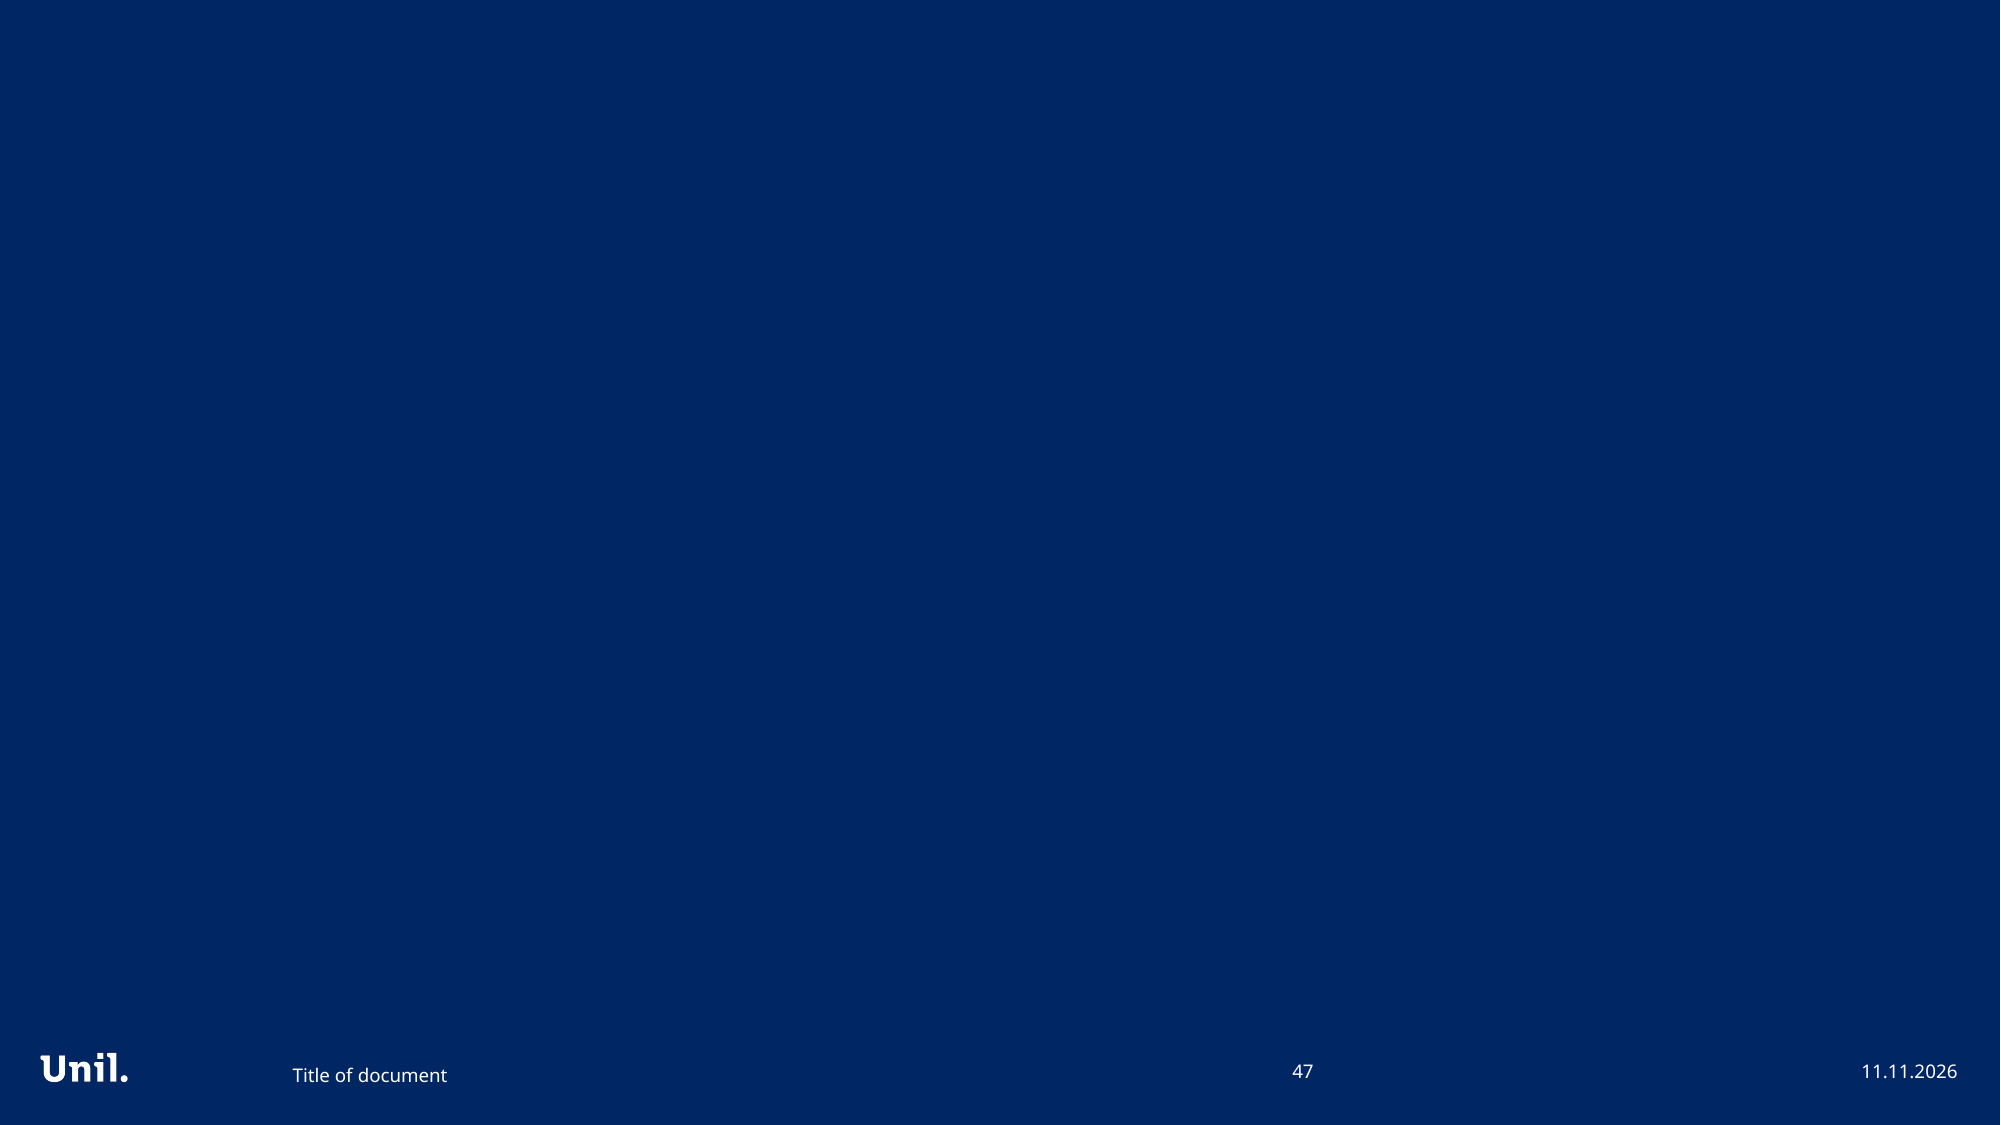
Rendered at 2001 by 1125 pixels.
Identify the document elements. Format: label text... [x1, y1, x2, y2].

slide_number 47 [1250, 1037, 1355, 1086]
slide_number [1789, 1026, 1958, 1086]
footer Title of document [292, 1011, 1048, 1087]
picture [27, 1042, 141, 1095]
